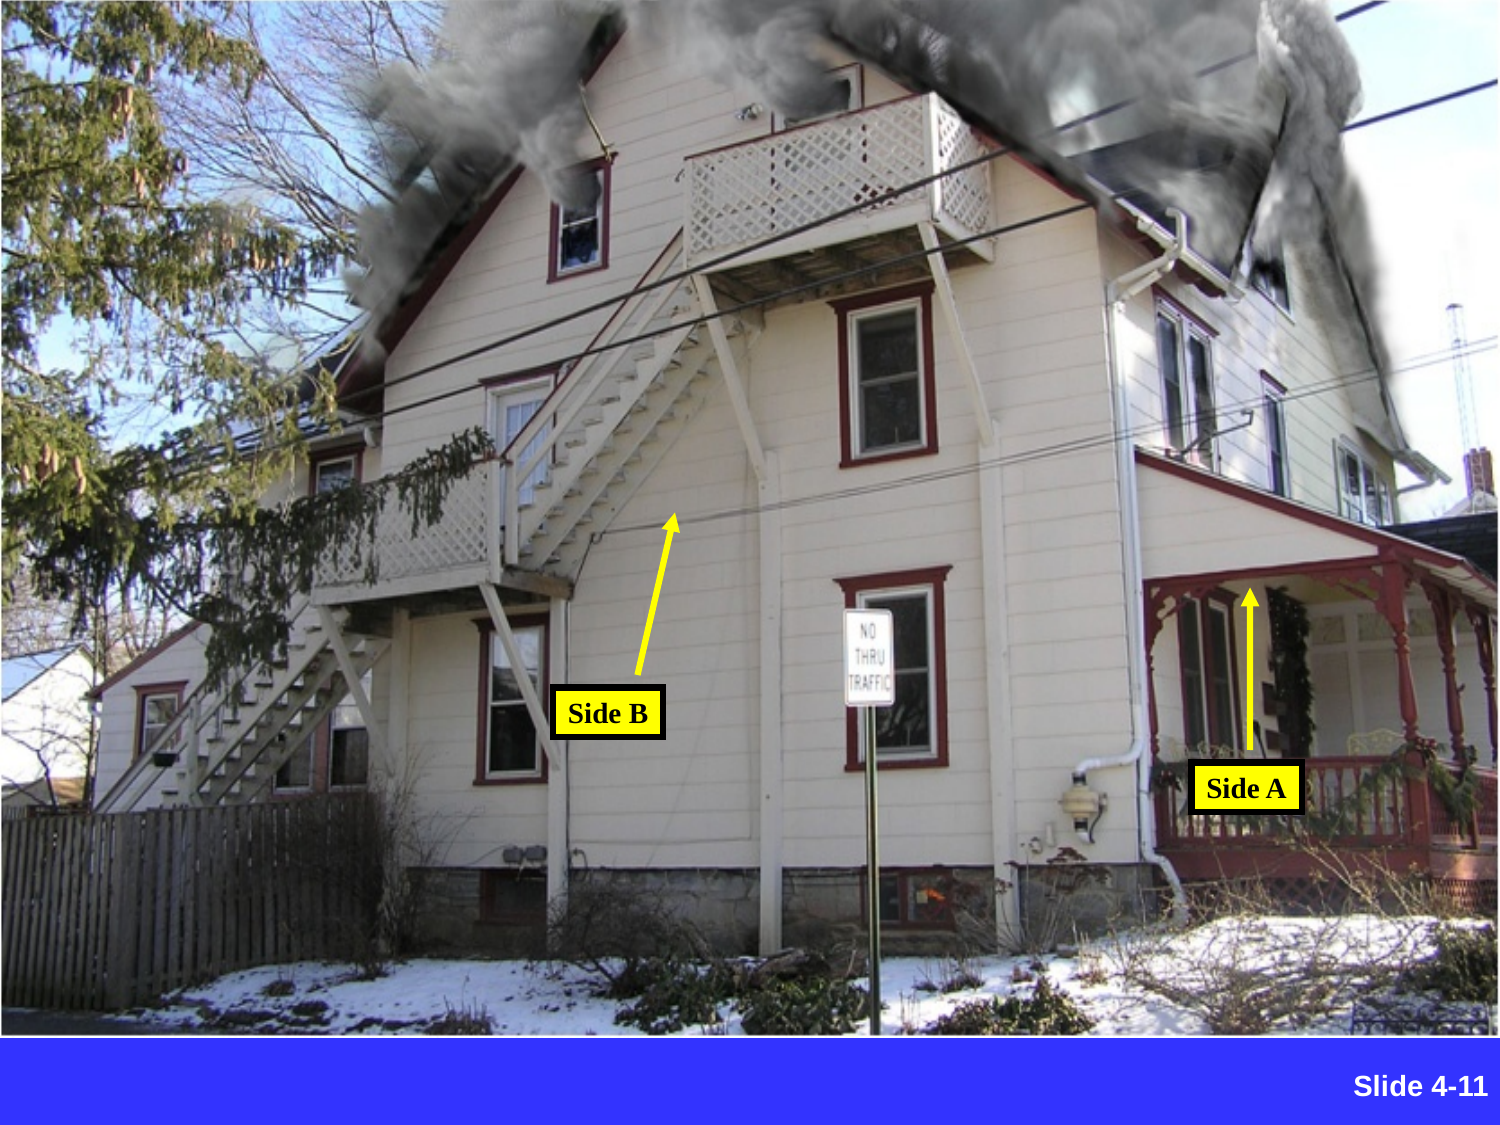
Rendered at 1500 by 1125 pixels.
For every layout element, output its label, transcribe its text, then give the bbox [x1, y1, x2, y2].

picture [0, 0, 1500, 1038]
slide_number Slide 4-75 [1153, 1059, 1500, 1125]
